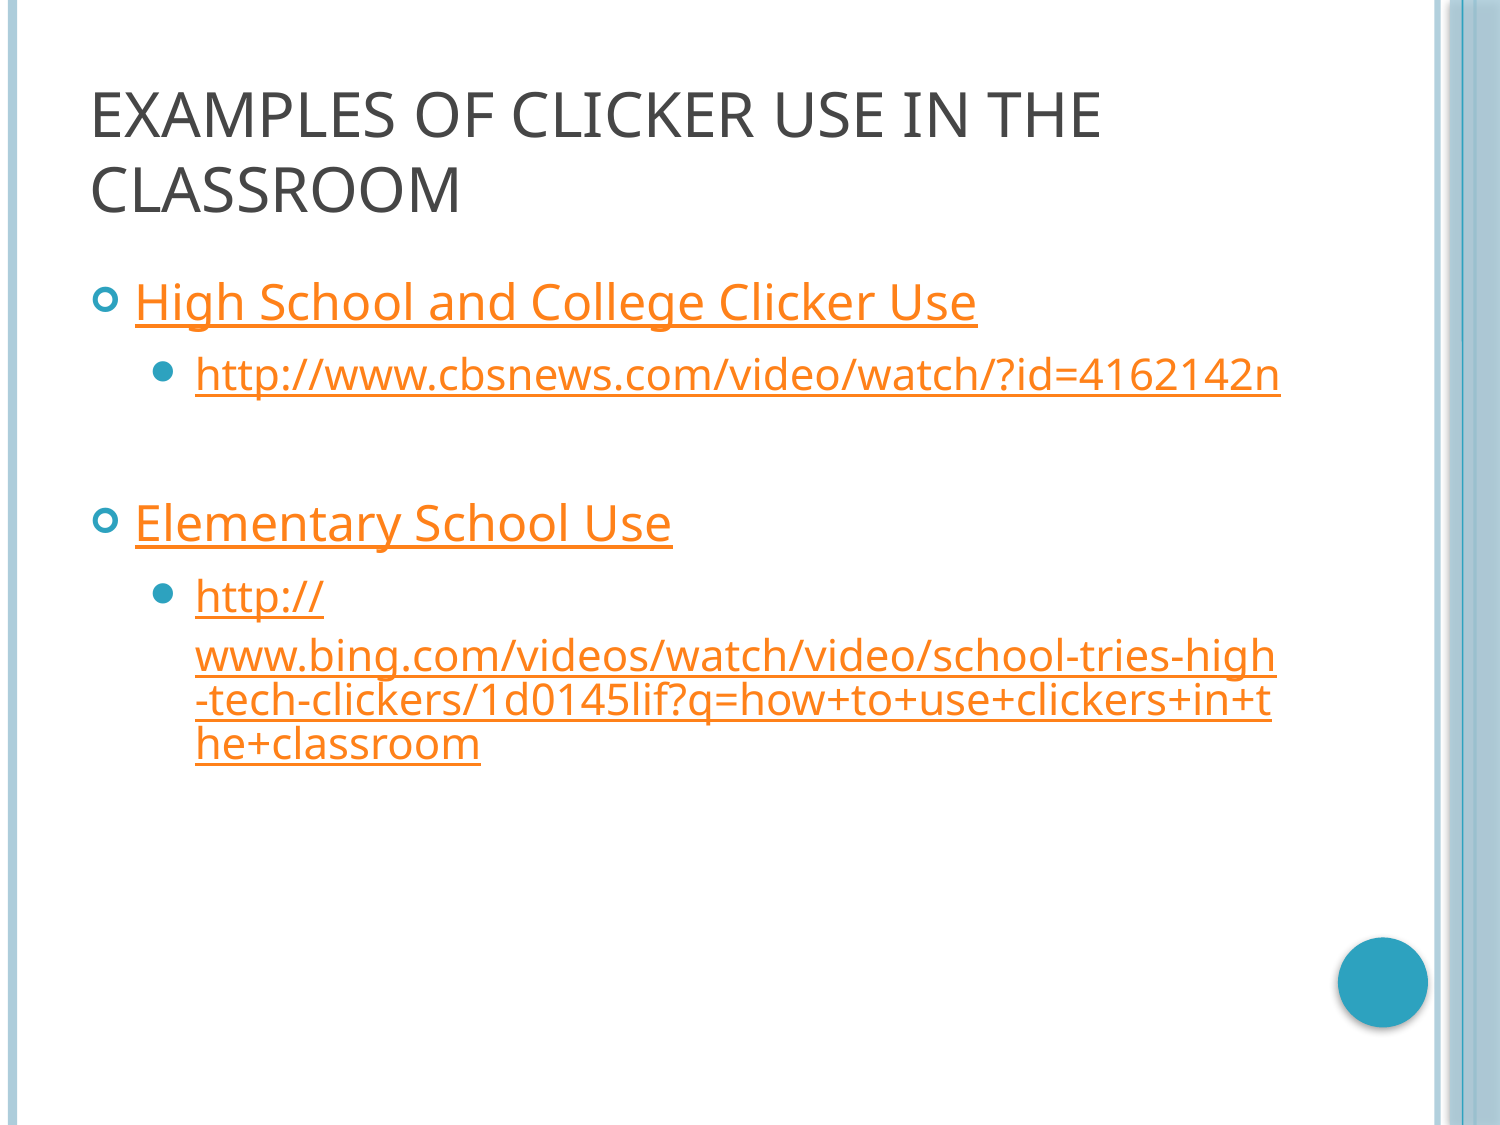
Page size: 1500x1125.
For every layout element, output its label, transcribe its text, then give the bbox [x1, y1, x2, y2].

list High School and College Clicker Use http://www.cbsnews.com/video/watch/?id=4162142n Elementary School Use http://www.bing.com/videos/watch/video/school-tries-high-tech-clickers/1d0145lif?q=how+to+use+clickers+in+the+classroom [75, 262, 1300, 1062]
title Examples of Clicker use in the classroom [75, 45, 1300, 233]
